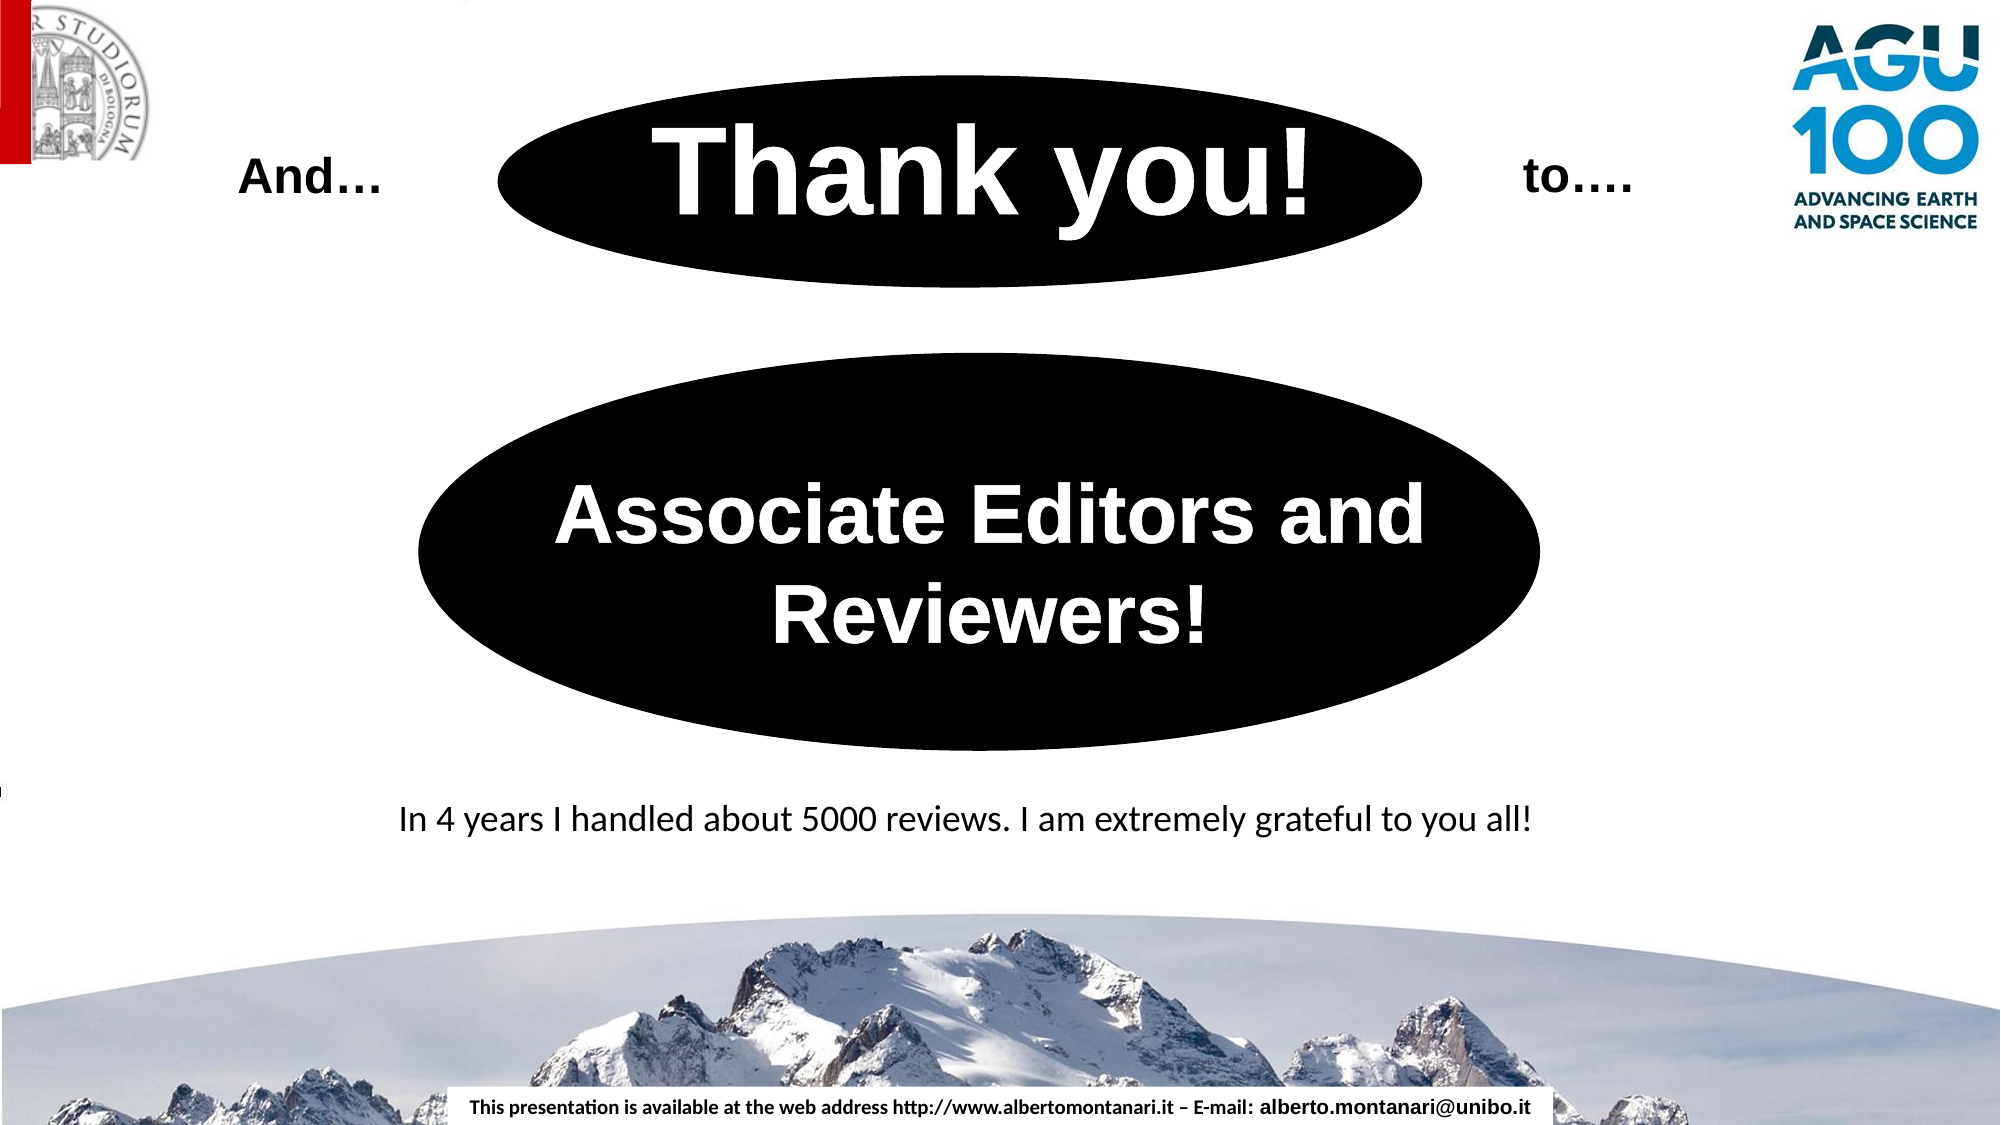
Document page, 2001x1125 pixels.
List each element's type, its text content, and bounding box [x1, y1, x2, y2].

text_box [1332, 119, 1422, 244]
text_box [419, 353, 1540, 666]
text_box [820, 76, 1099, 81]
text_box [523, 667, 1435, 751]
text_box to…. [1453, 135, 1704, 210]
text_box And… [185, 136, 394, 211]
picture [0, 0, 2000, 1125]
text_box Thank you! [394, 81, 1332, 247]
text_box [598, 247, 1322, 287]
text_box Associate Editors and Reviewers! [521, 452, 1460, 667]
text_box In 4 years I handled about 5000 reviews. I am extremely grateful to you all! [383, 786, 1608, 847]
